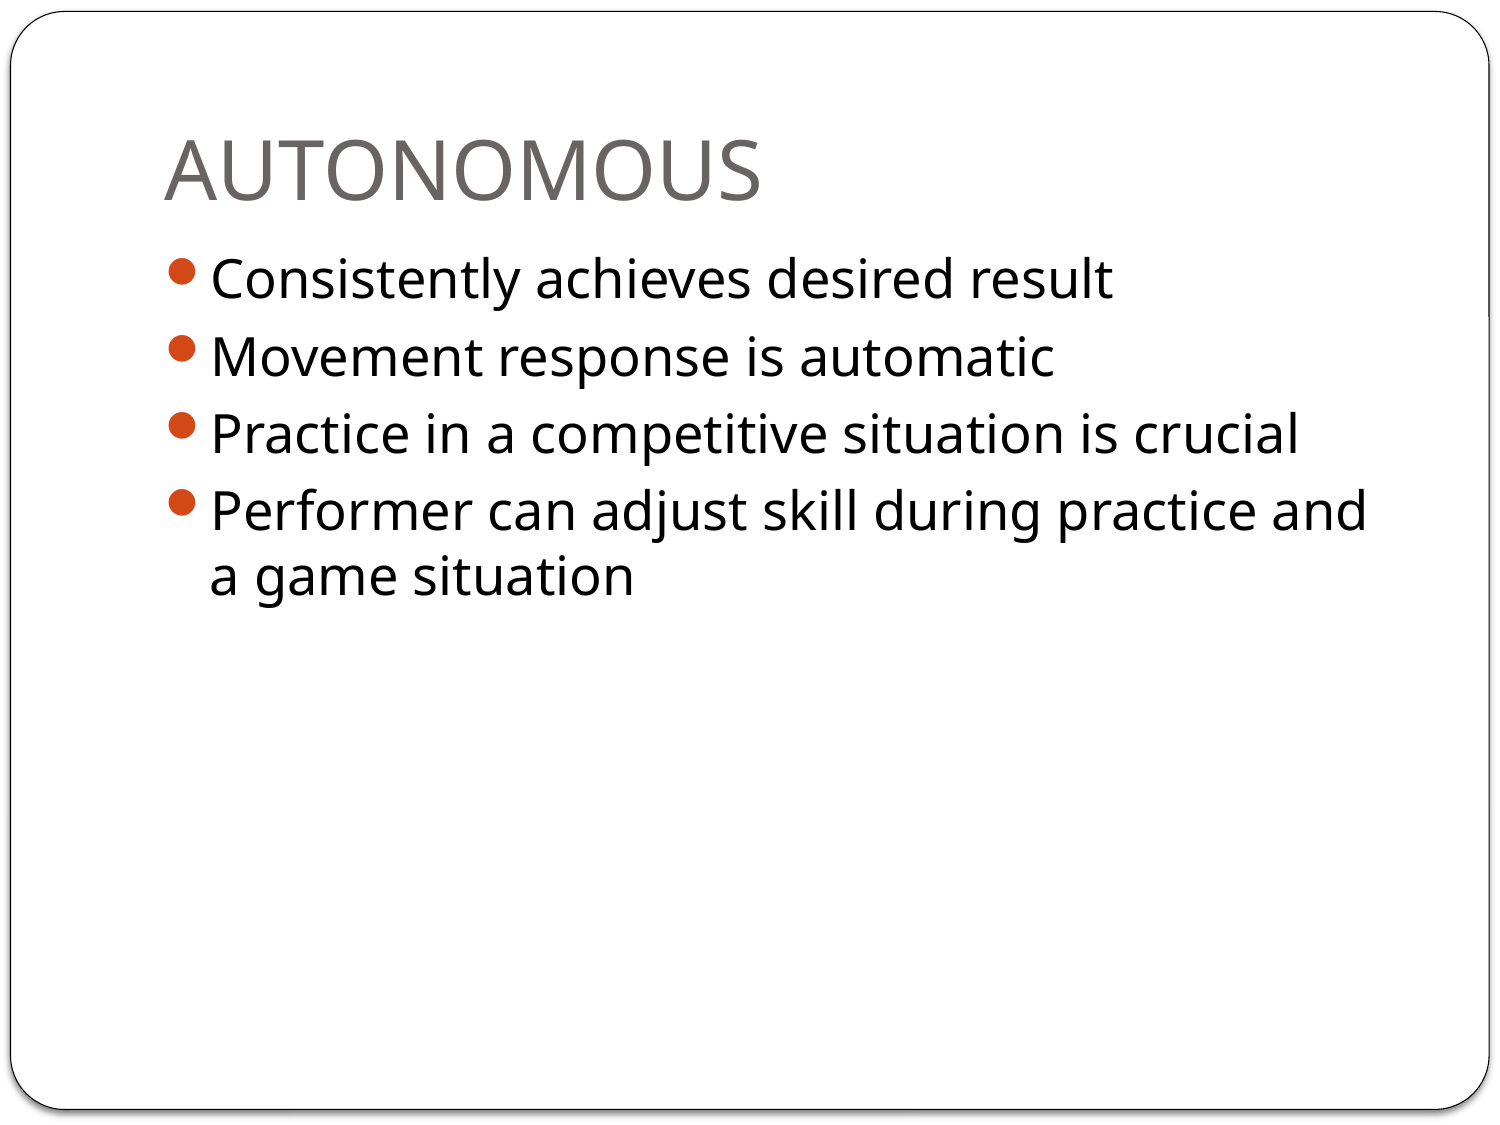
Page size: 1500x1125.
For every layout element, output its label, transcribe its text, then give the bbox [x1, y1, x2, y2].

list Consistently achieves desired result Movement response is automatic Practice in a competitive situation is crucial Performer can adjust skill during practice and a game situation [150, 237, 1425, 988]
title AUTONOMOUS [150, 45, 1425, 233]
